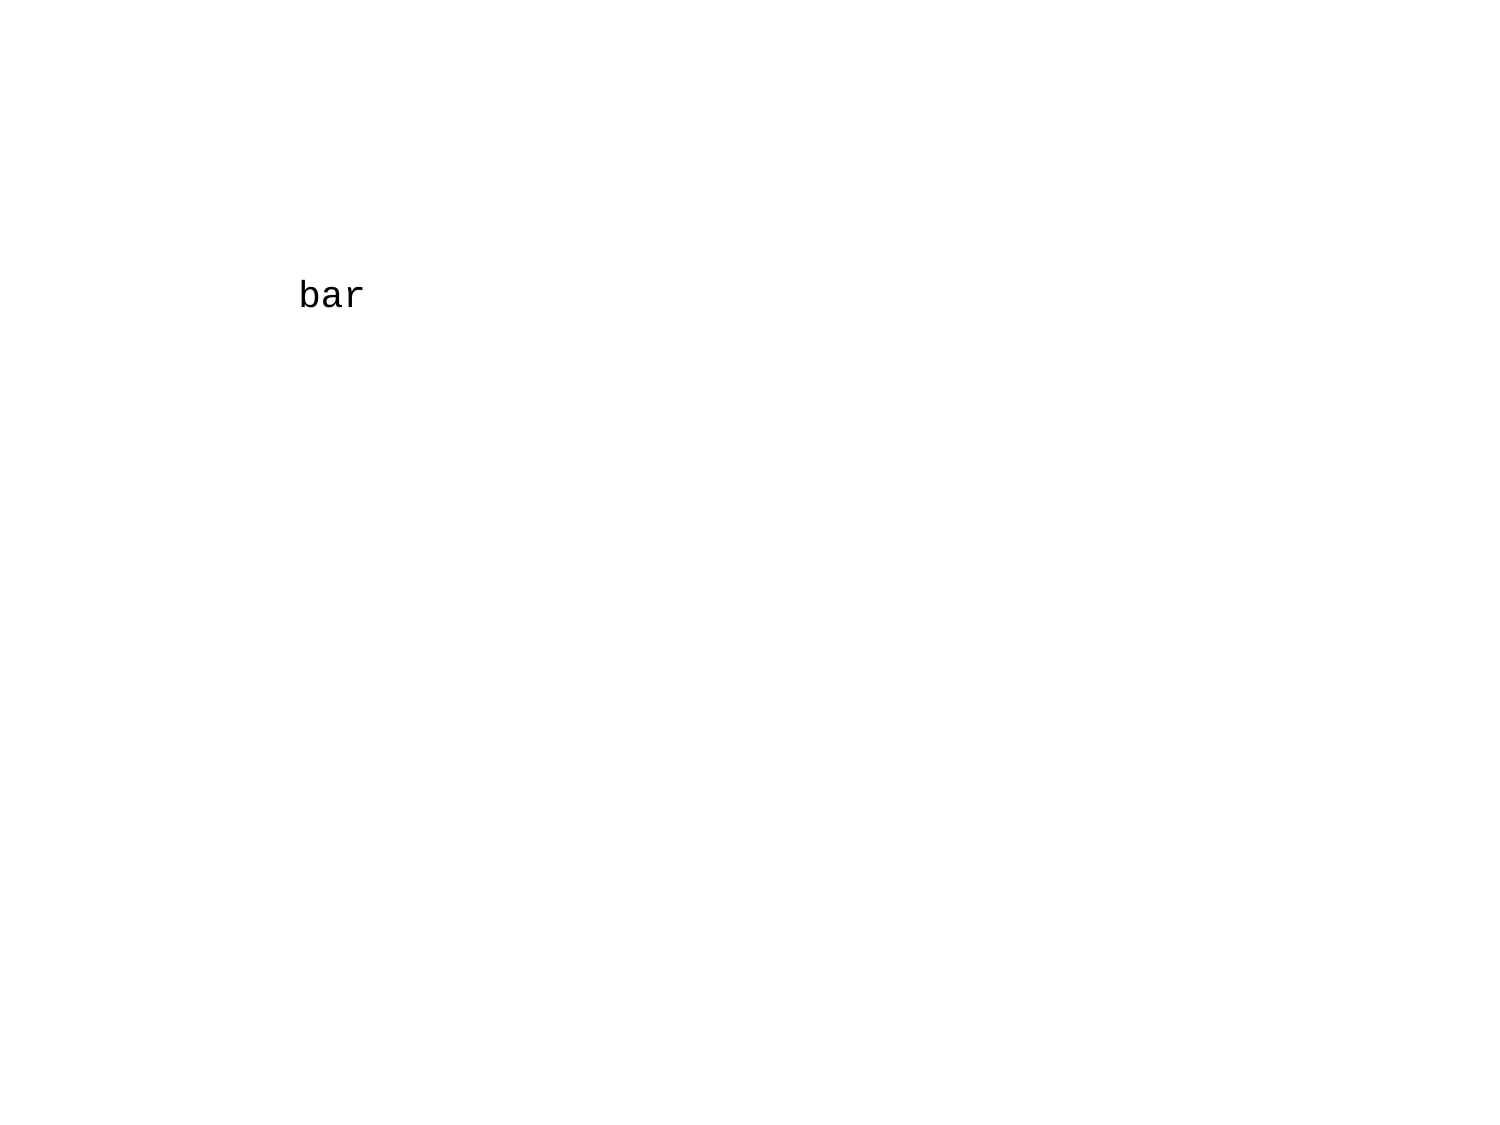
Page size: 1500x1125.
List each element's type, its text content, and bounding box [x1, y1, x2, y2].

list bar [75, 262, 1425, 1005]
